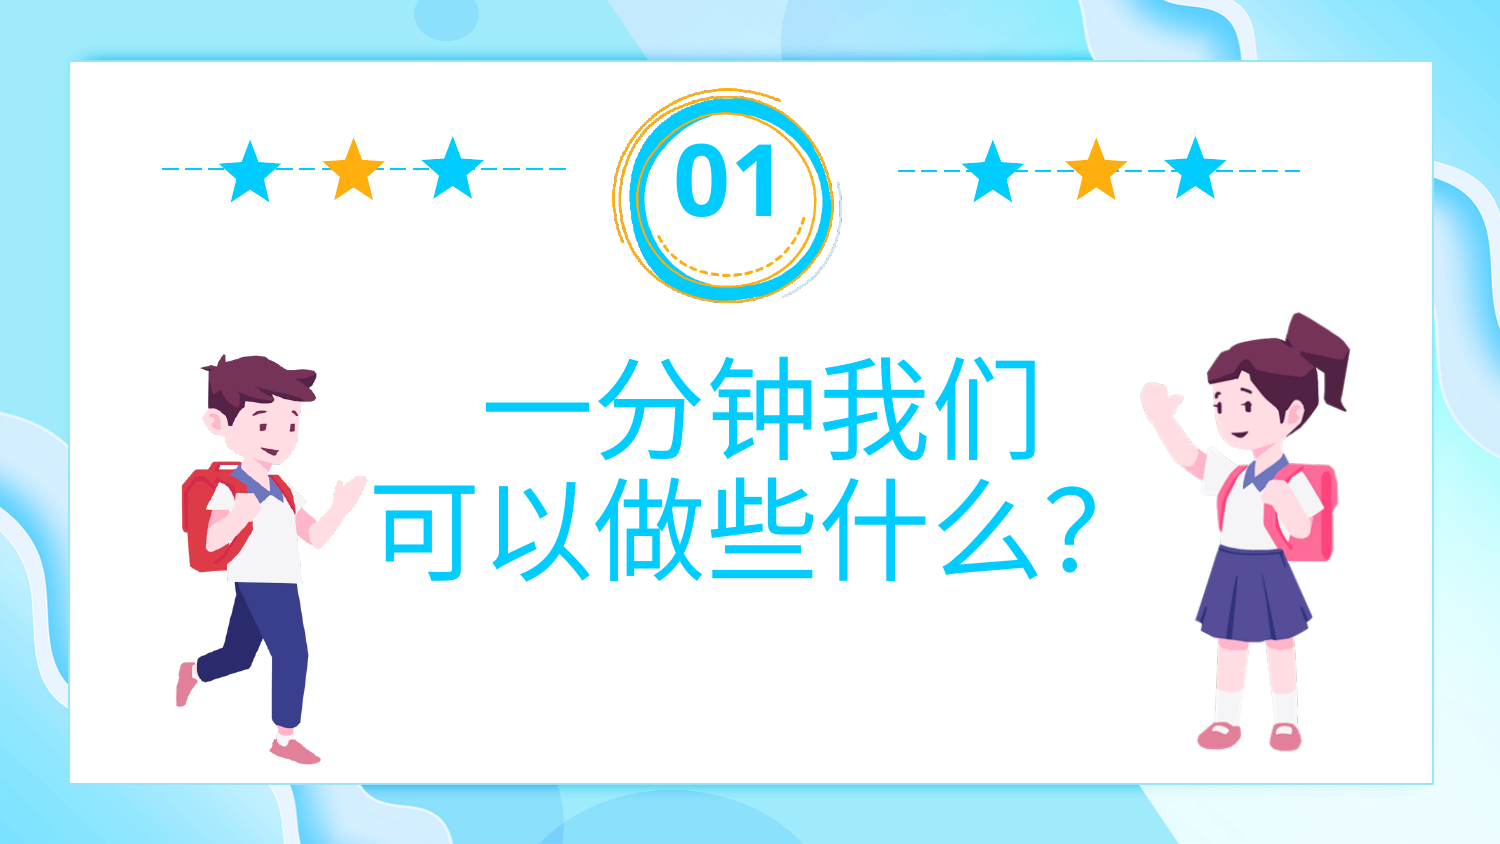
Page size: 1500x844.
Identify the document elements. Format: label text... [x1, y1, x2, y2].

text_box [216, 136, 284, 168]
text_box [1174, 172, 1217, 201]
text_box [969, 172, 1017, 205]
text_box [959, 136, 1027, 171]
text_box [1075, 172, 1118, 203]
text_box [430, 169, 476, 201]
text_box [223, 169, 277, 205]
text_box [319, 134, 388, 168]
picture [0, 0, 1500, 844]
text_box [329, 169, 378, 203]
text_box [418, 133, 487, 168]
text_box 一分钟我们 可以做些什么？ [386, 346, 1130, 597]
text_box [1161, 133, 1230, 171]
text_box [1062, 134, 1131, 171]
